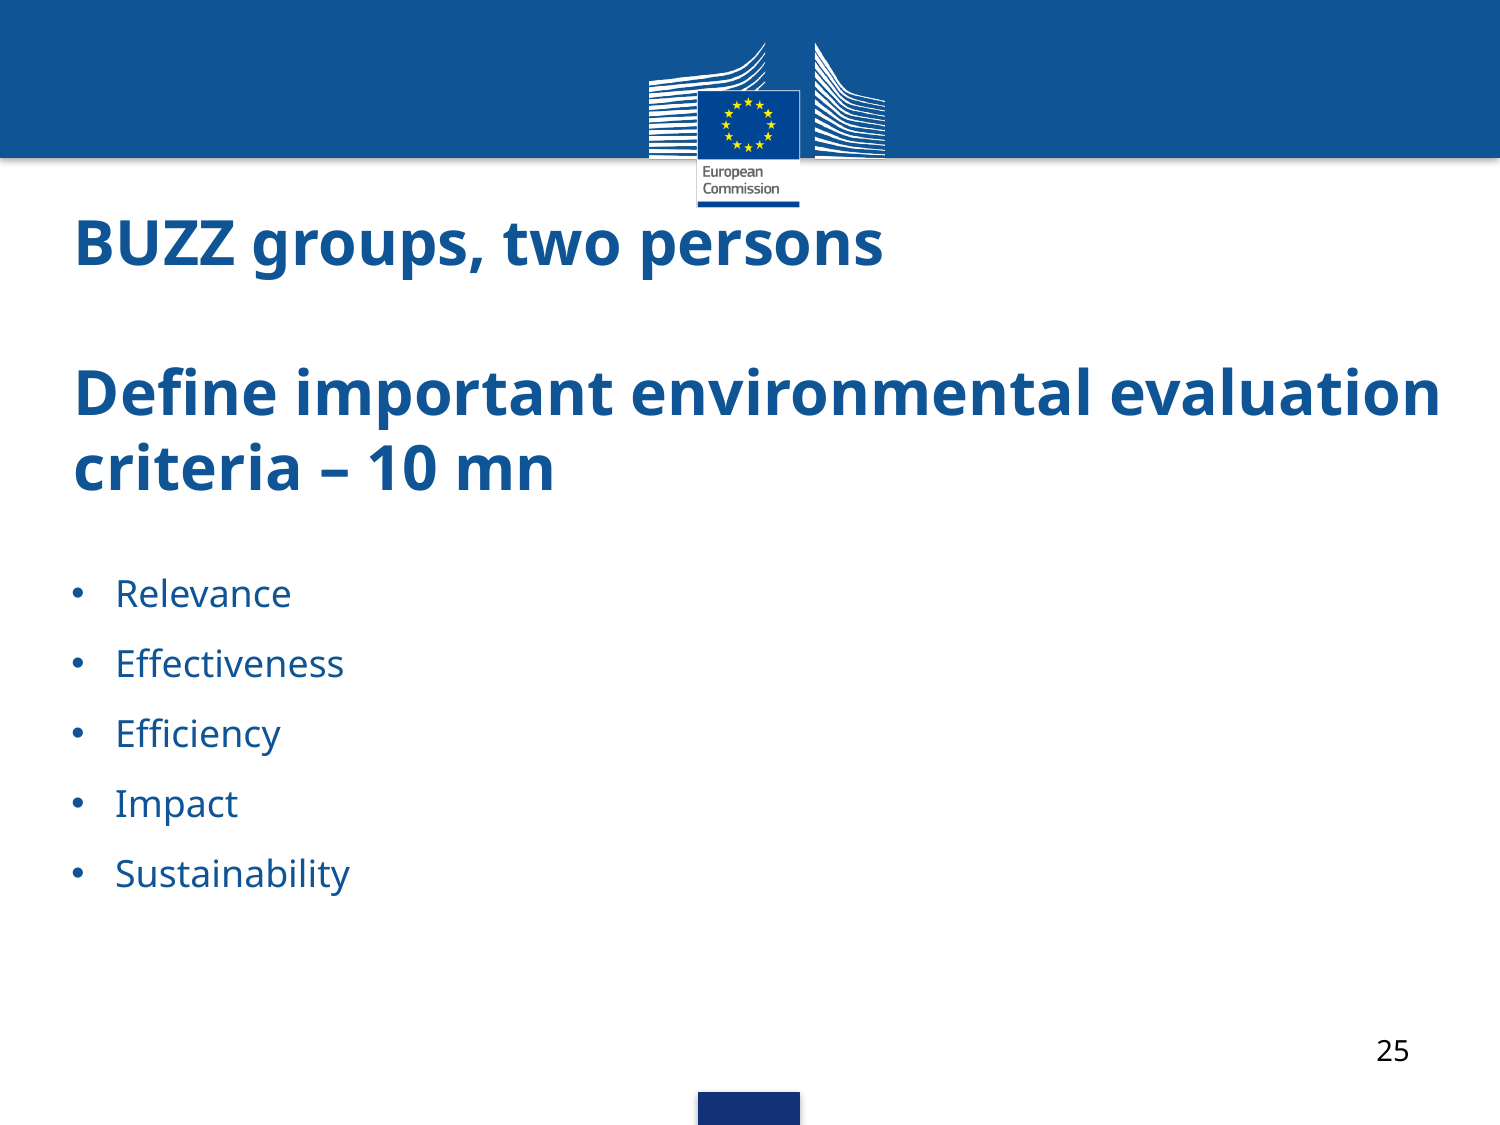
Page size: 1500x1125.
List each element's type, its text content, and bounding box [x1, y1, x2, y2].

title BUZZ groups, two persons Define important environmental evaluation criteria – 10 mn [0, 195, 1477, 586]
picture [649, 42, 885, 195]
text_box Relevance Effectiveness Efficiency Impact Sustainability [0, 562, 1411, 903]
text_box 25 [1349, 1024, 1425, 1103]
